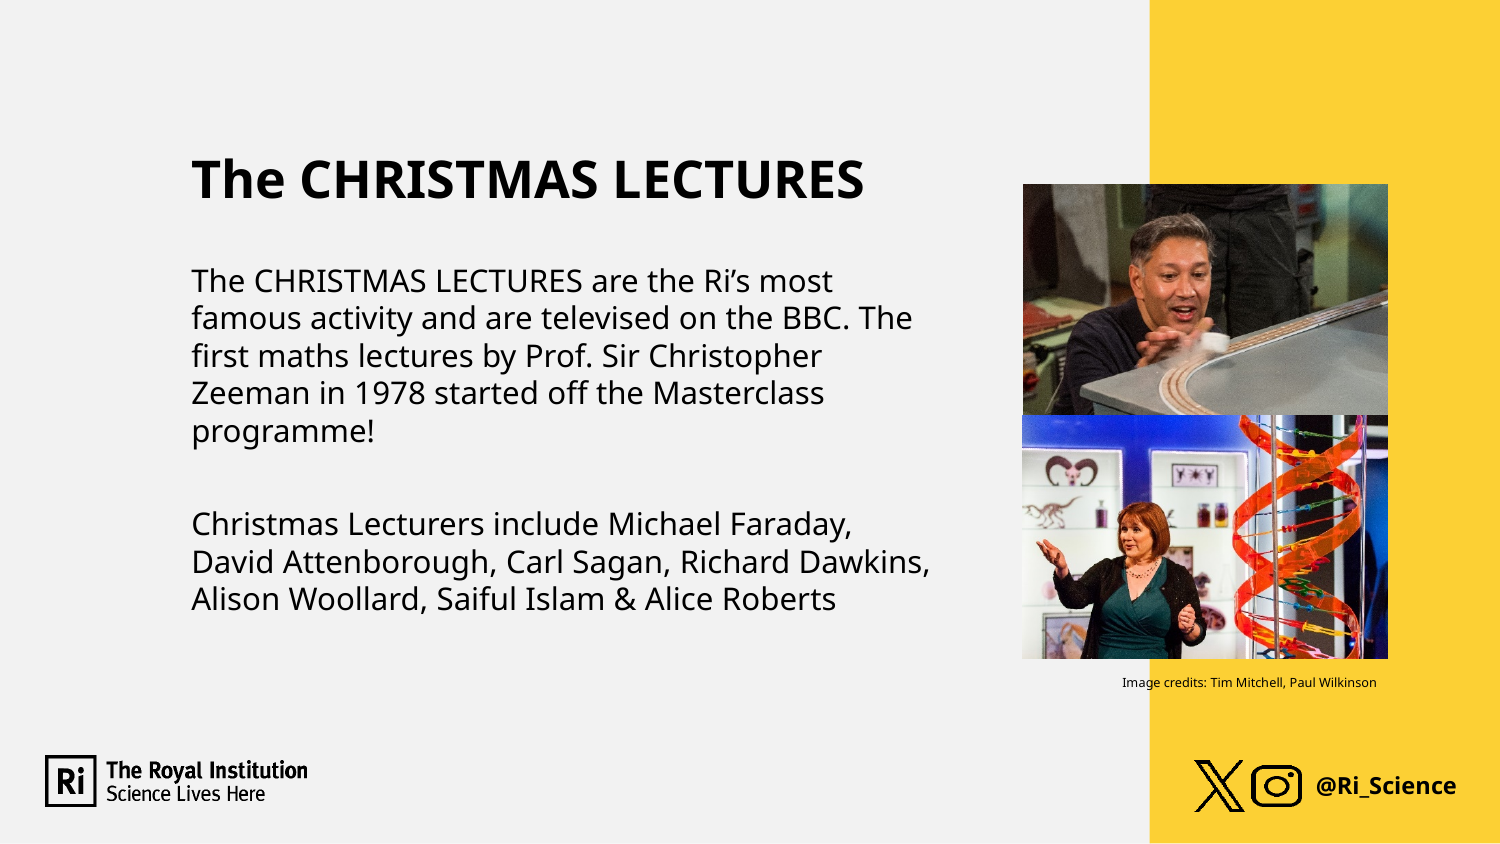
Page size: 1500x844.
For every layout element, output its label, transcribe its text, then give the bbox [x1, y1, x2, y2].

text_box The CHRISTMAS LECTURES [176, 138, 1023, 216]
picture [45, 755, 307, 807]
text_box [1022, 184, 1388, 660]
text_box The CHRISTMAS LECTURES are the Ri’s most famous activity and are televised on the BBC. The first maths lectures by Prof. Sir Christopher Zeeman in 1978 started off the Masterclass programme! Christmas Lecturers include Michael Faraday, David Attenborough, Carl Sagan, Richard Dawkins, Alison Woollard, Saiful Islam & Alice Roberts [176, 253, 949, 625]
picture [1251, 765, 1302, 807]
picture [1194, 760, 1245, 812]
text_box Image credits: Tim Mitchell, Paul Wilkinson [1122, 666, 1378, 698]
